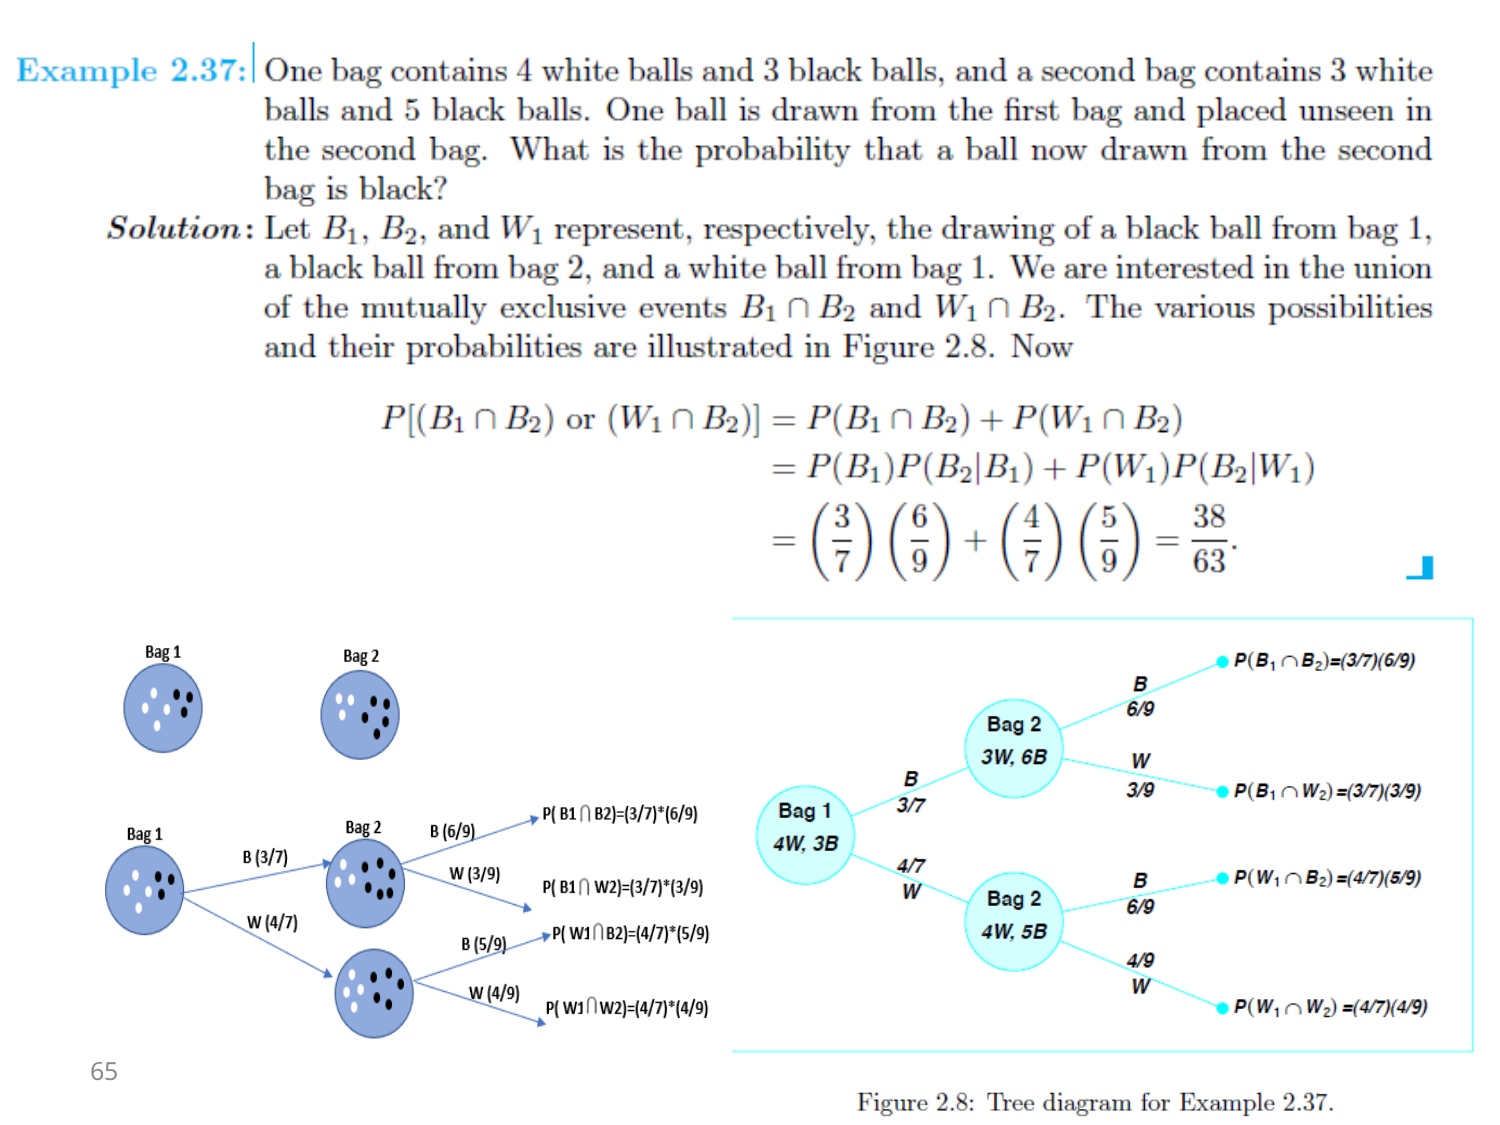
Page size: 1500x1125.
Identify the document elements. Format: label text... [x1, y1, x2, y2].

picture [76, 594, 1483, 1125]
picture [17, 42, 1446, 587]
slide_number 65 [75, 1065, 425, 1103]
